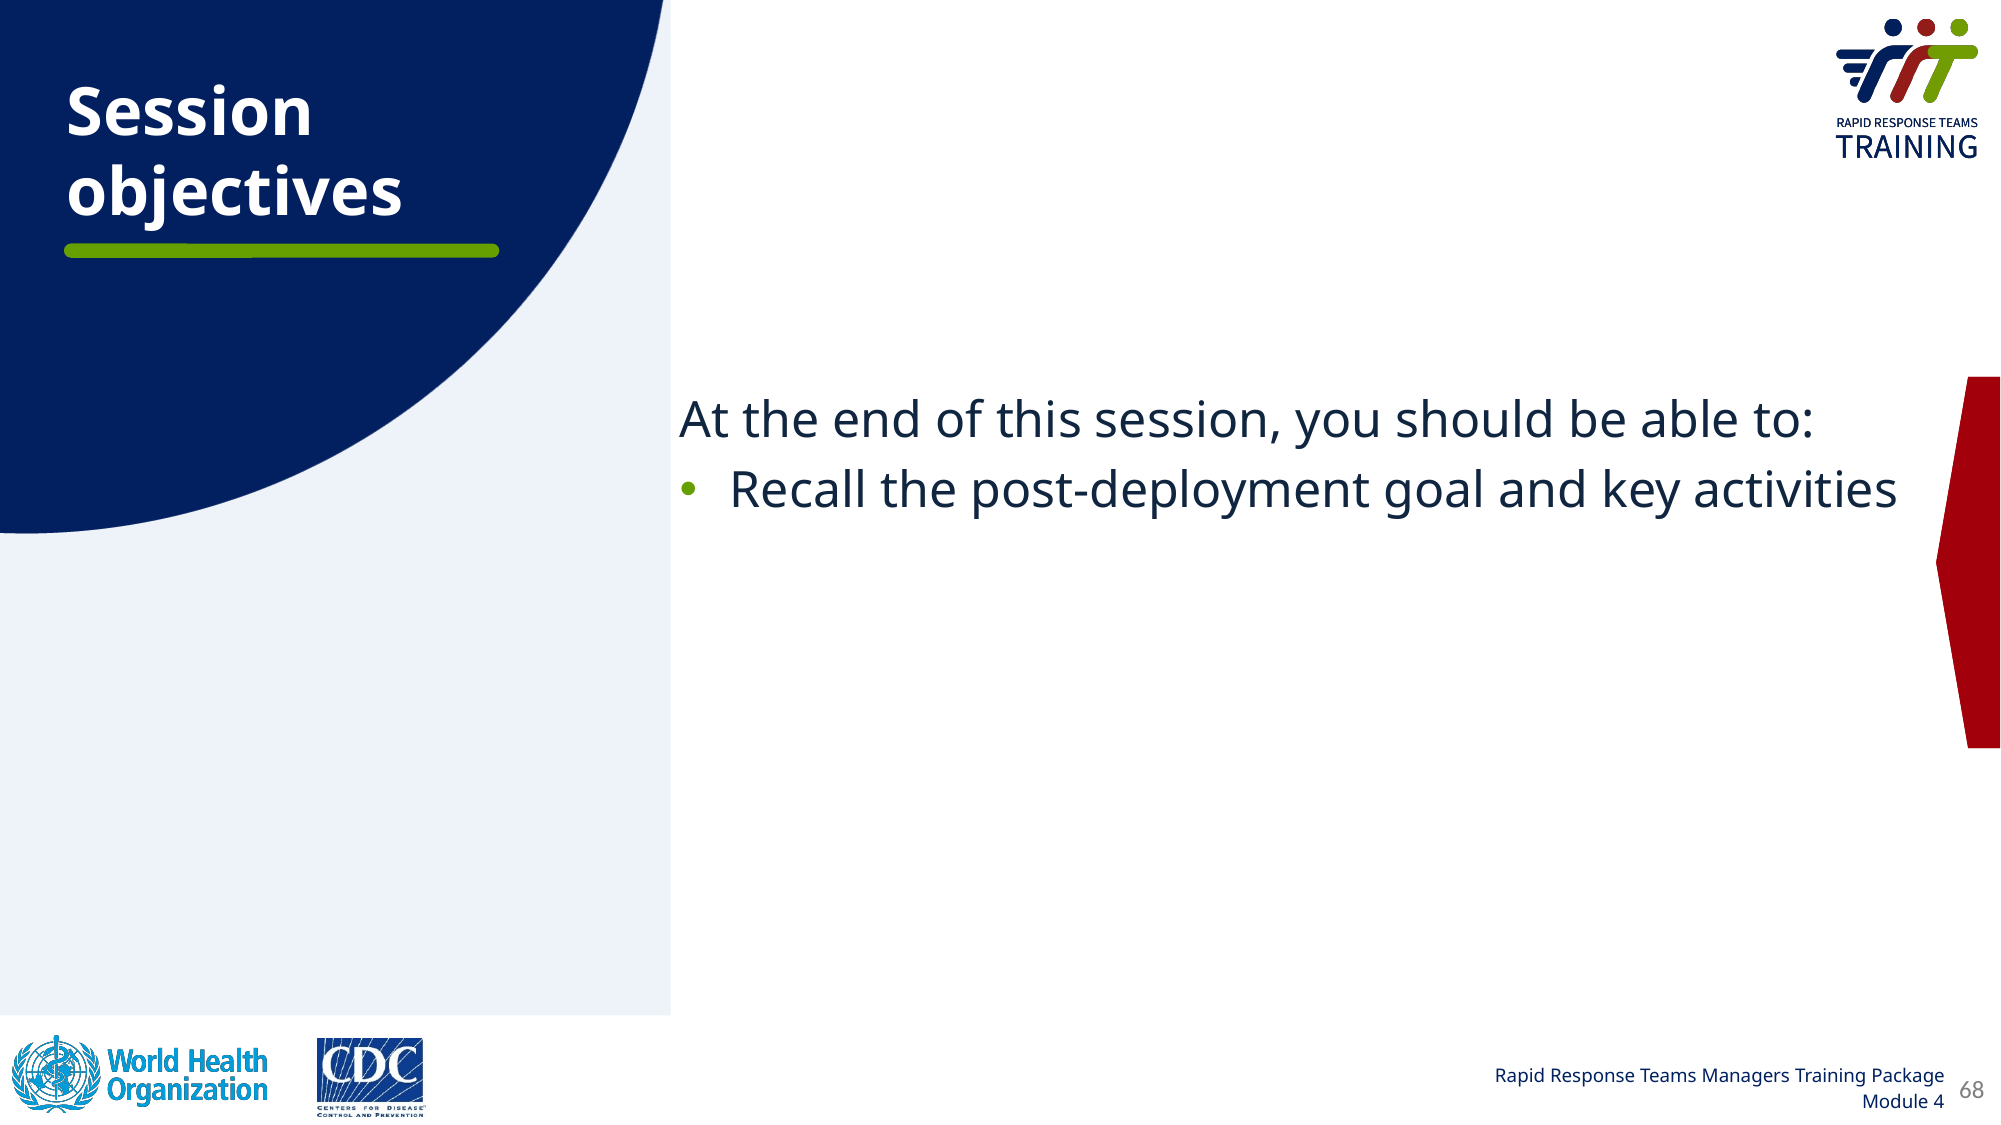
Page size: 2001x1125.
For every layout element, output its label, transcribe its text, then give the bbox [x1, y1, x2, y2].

picture [12, 1035, 54, 1068]
picture [12, 1083, 48, 1113]
picture [24, 1054, 36, 1087]
picture [46, 1056, 54, 1062]
picture [0, 0, 670, 538]
text_box At the end of this session, you should be able to: Recall the post-deployment goal and key activities [671, 380, 1907, 667]
picture [1835, 19, 1978, 167]
text_box Session objectives [59, 61, 531, 237]
picture [50, 1108, 62, 1113]
slide_number 68 [1943, 1065, 2000, 1113]
picture [59, 1035, 267, 1113]
picture [34, 1054, 43, 1078]
text_box [1936, 376, 2000, 749]
picture [30, 1083, 37, 1091]
picture [40, 1062, 47, 1070]
picture [36, 1088, 78, 1105]
picture [71, 1053, 90, 1091]
picture [317, 1038, 426, 1117]
picture [22, 1062, 26, 1077]
